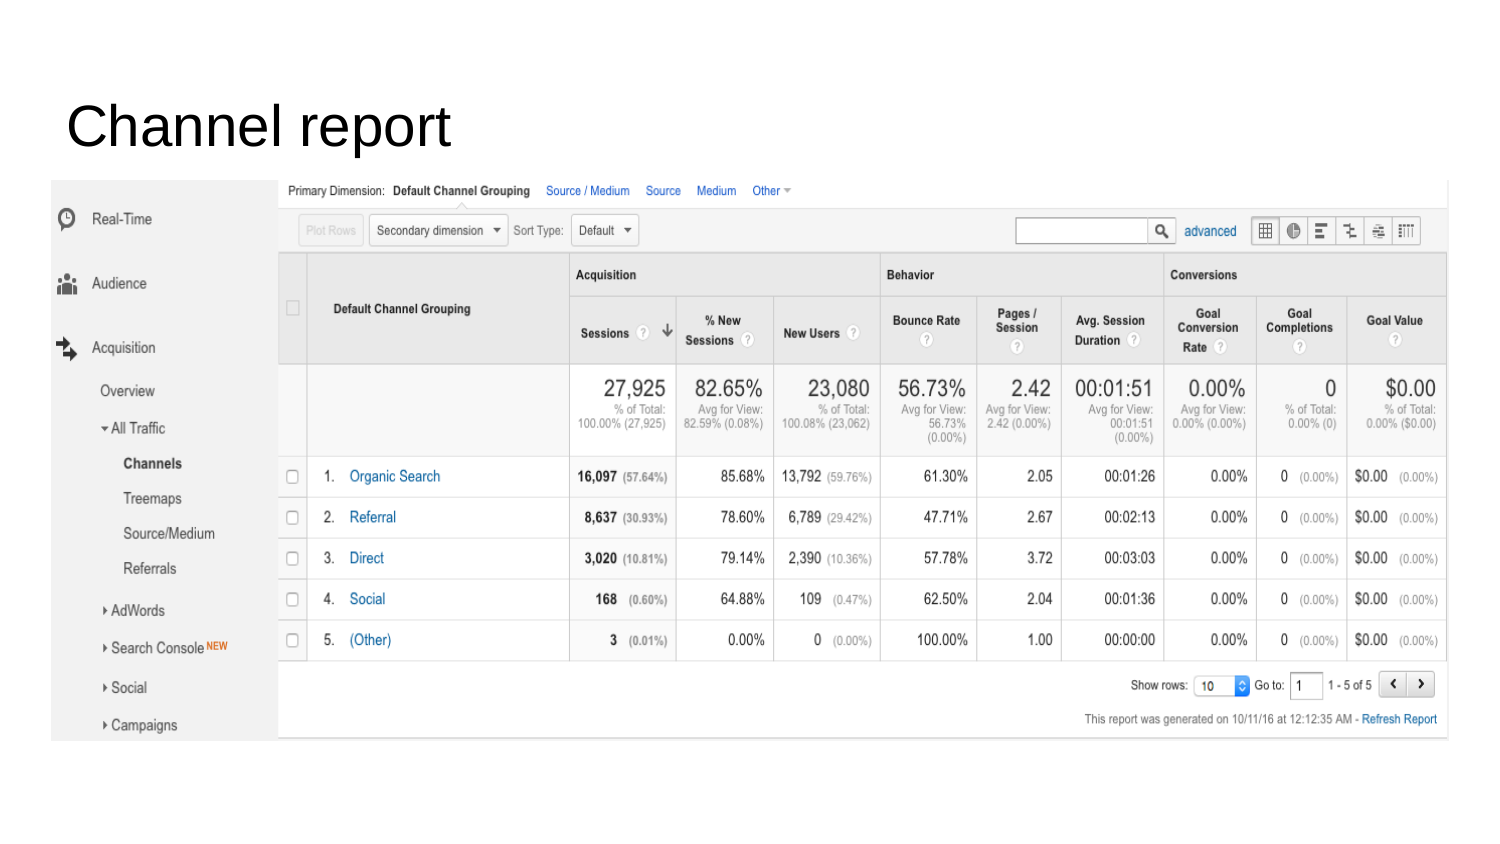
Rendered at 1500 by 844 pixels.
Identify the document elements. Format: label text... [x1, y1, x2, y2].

title Channel report [51, 72, 1449, 167]
picture [50, 180, 1450, 742]
